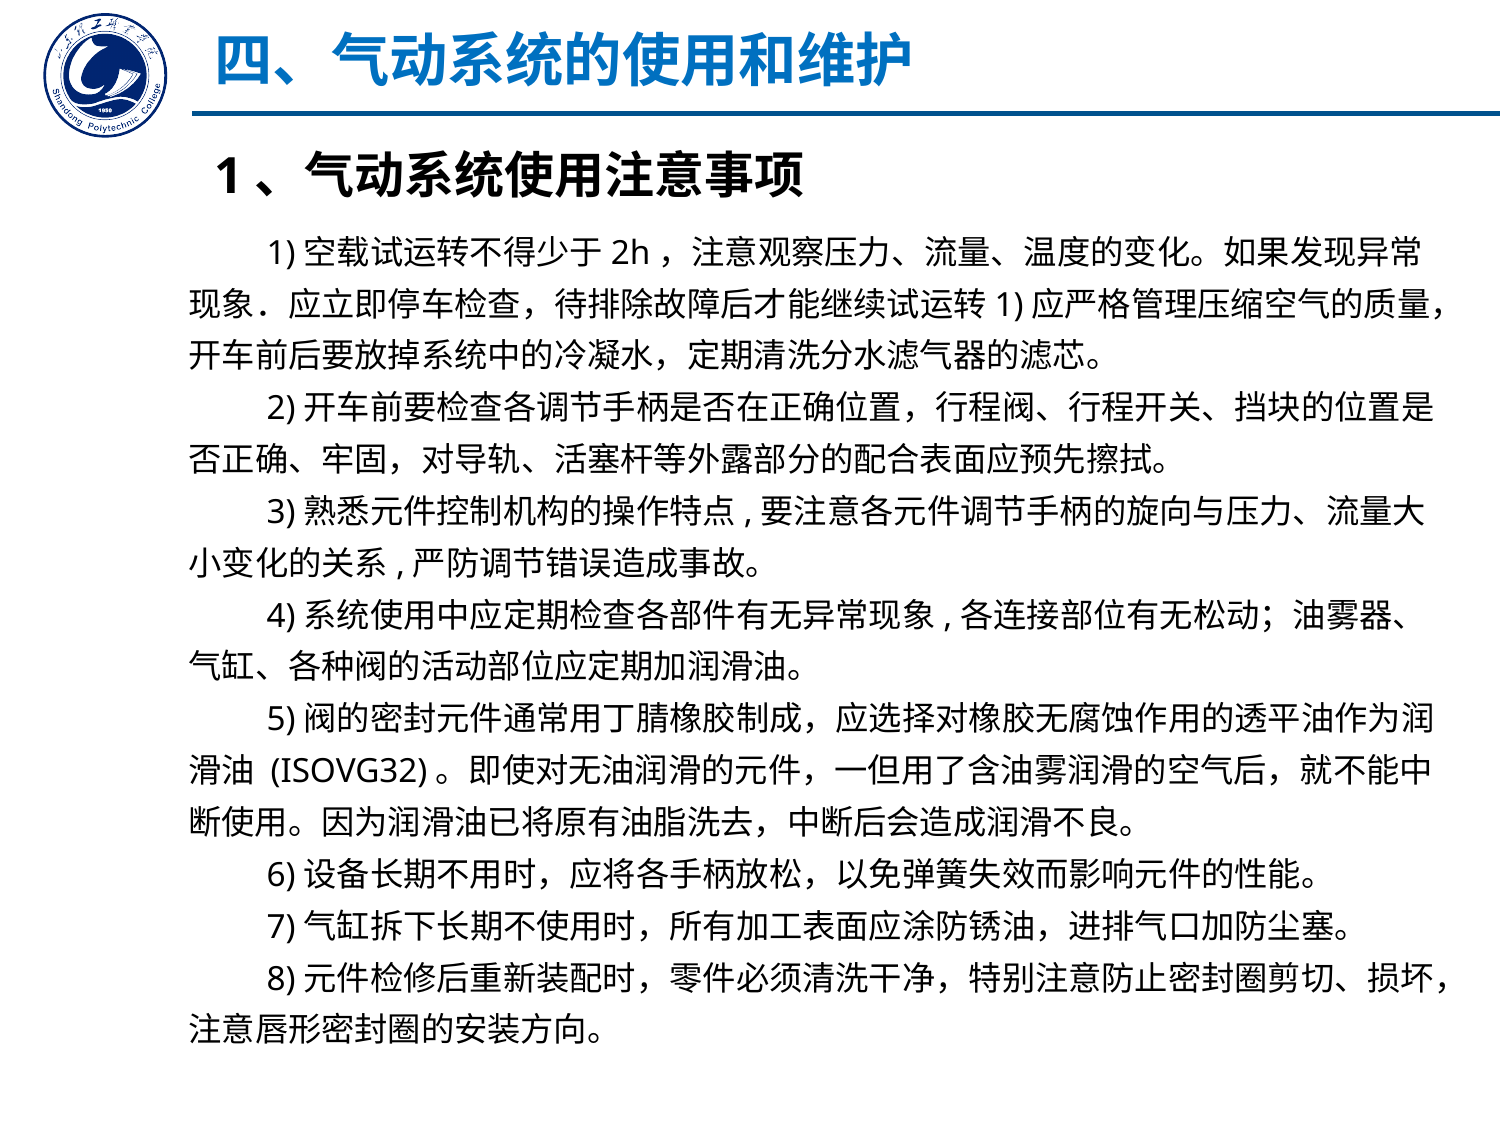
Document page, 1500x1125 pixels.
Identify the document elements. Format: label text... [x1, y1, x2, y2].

text_box 1)空载试运转不得少于2h，注意观察压力、流量、温度的变化。如果发现异常现象．应立即停车检查，待排除故障后才能继续试运转1)应严格管理压缩空气的质量，开车前后要放掉系统中的冷凝水，定期清洗分水滤气器的滤芯。 2)开车前要检查各调节手柄是否在正确位置，行程阀、行程开关、挡块的位置是否正确、牢固，对导轨、活塞杆等外露部分的配合表面应预先擦拭。 3)熟悉元件控制机构的操作特点,要注意各元件调节手柄的旋向与压力、流量大小变化的关系,严防调节错误造成事故。 4)系统使用中应定期检查各部件有无异常现象,各连接部位有无松动；油雾器、气缸、各种阀的活动部位应定期加润滑油。 5)阀的密封元件通常用丁腈橡胶制成，应选择对橡胶无腐蚀作用的透平油作为润滑油 (ISOVG32)。即使对无油润滑的元件，一但用了含油雾润滑的空气后，就不能中断使用。因为润滑油已将原有油脂洗去，中断后会造成润滑不良。 6)设备长期不用时，应将各手柄放松，以免弹簧失效而影响元件的性能。 7)气缸拆下长期不使用时，所有加工表面应涂防锈油，进排气口加防尘塞。 8)元件检修后重新装配时，零件必须清洗干净，特别注意防止密封圈剪切、损坏，注意唇形密封圈的安装方向。 [173, 211, 1460, 1125]
picture [43, 7, 174, 138]
text_box 1、气动系统使用注意事项 [199, 136, 1299, 211]
text_box 四、气动系统的使用和维护 [199, 16, 1477, 102]
